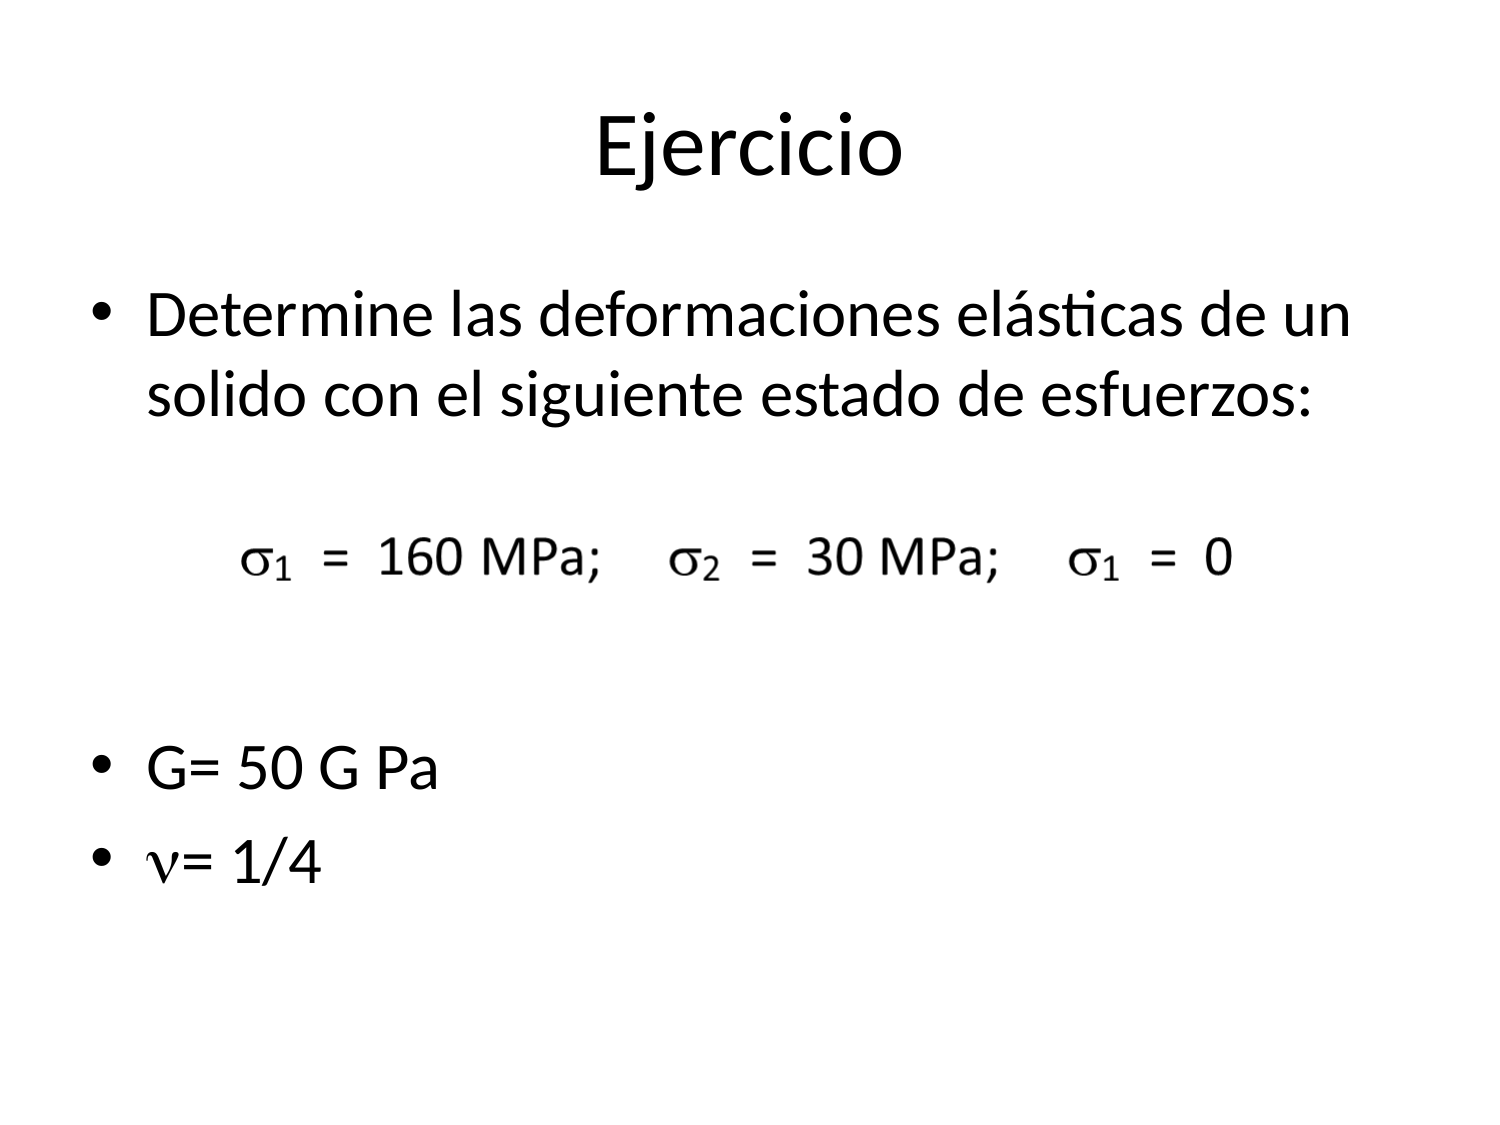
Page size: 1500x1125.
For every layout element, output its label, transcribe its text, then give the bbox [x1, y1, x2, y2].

picture [204, 499, 1296, 626]
list Determine las deformaciones elásticas de un solido con el siguiente estado de esfuerzos: G= 50 G Pa = 1/4 [75, 262, 1425, 1005]
title Ejercicio [75, 45, 1425, 233]
